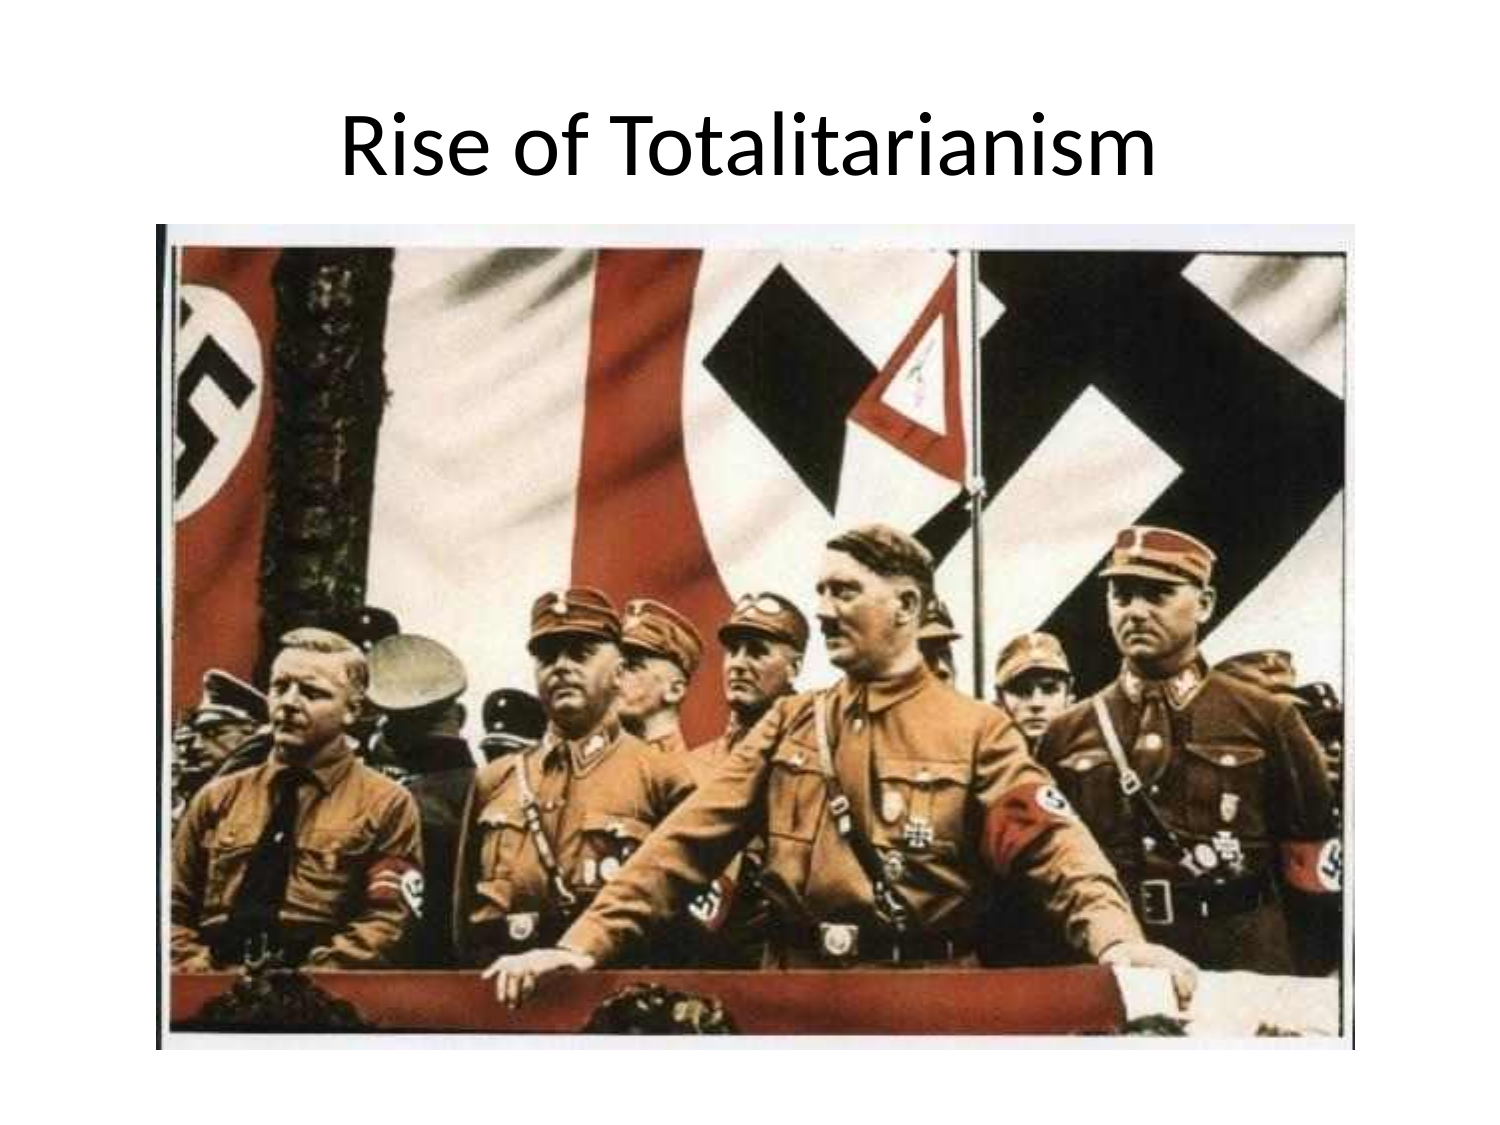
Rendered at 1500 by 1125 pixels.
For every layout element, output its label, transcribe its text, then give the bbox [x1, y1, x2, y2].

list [155, 224, 1355, 1051]
title Rise of Totalitarianism [75, 45, 1425, 233]
